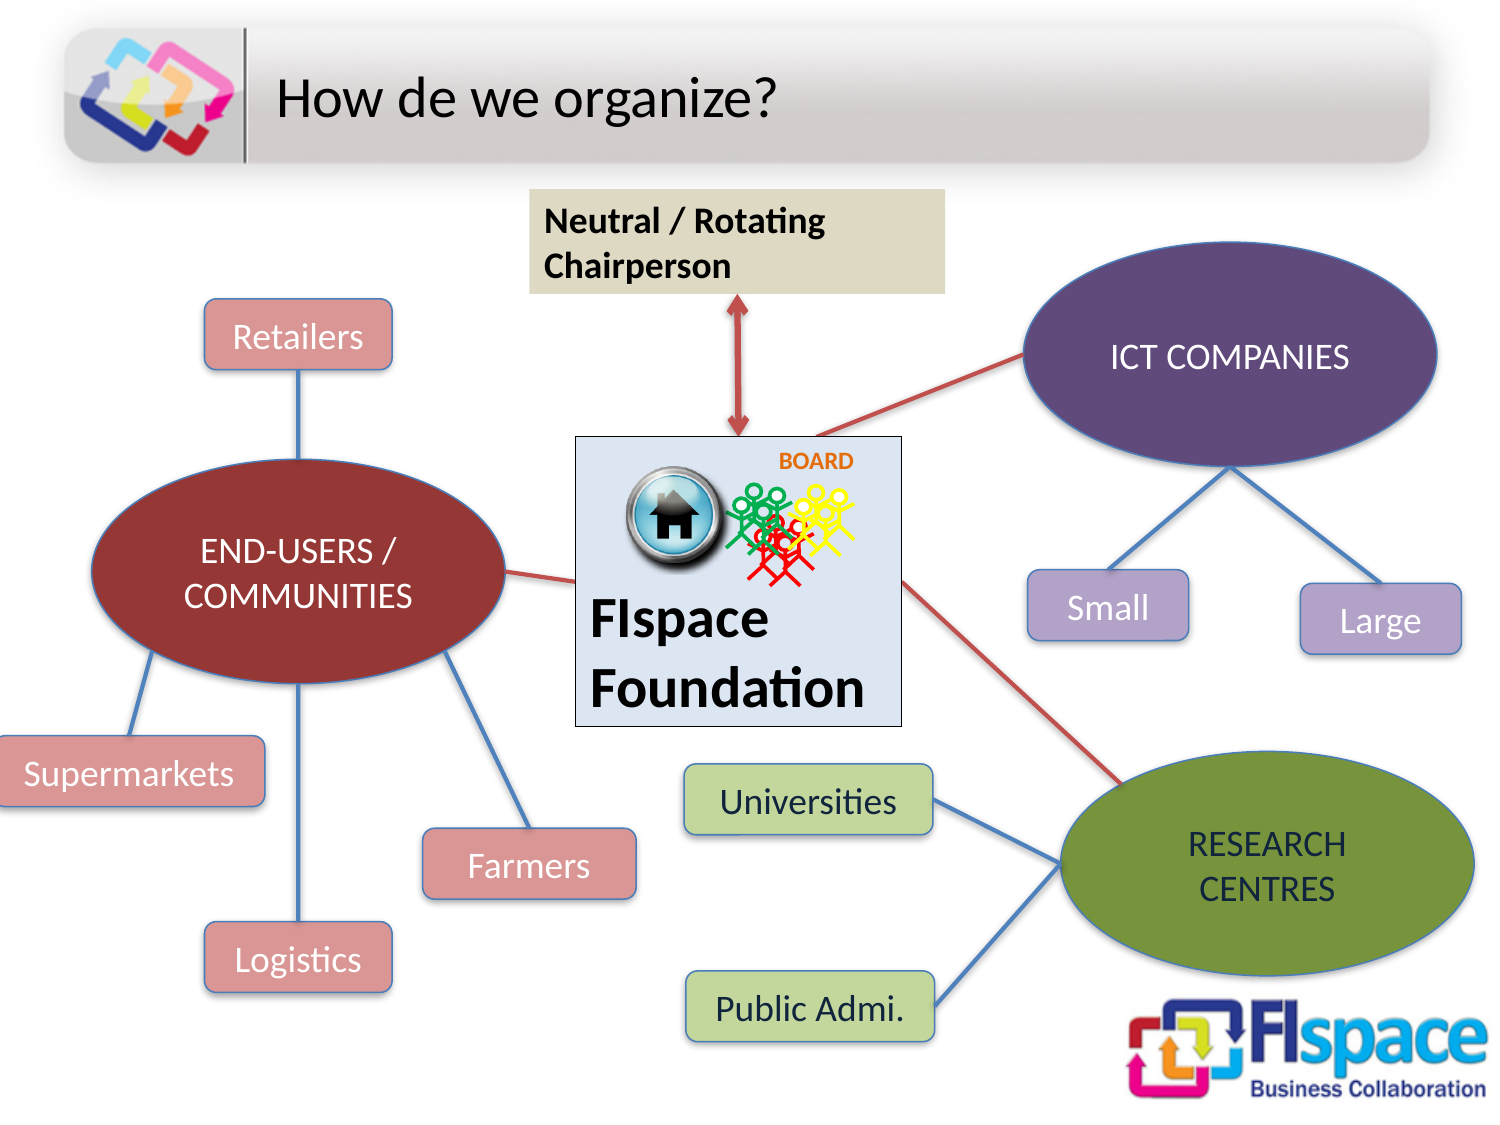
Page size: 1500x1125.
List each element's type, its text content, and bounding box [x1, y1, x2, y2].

text_box Large [1299, 582, 1463, 655]
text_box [444, 650, 530, 829]
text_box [504, 571, 569, 584]
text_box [901, 583, 1122, 785]
text_box Farmers [421, 827, 637, 900]
picture [1123, 960, 1500, 1125]
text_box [934, 863, 1061, 1007]
text_box Public Admi. [685, 970, 936, 1043]
text_box Supermarkets [0, 734, 266, 808]
text_box Neutral / Rotating Chairperson [529, 189, 946, 294]
title How de we organize? [261, 39, 1401, 149]
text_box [575, 436, 984, 731]
picture [0, 0, 1500, 253]
text_box RESEARCH CENTRES [1065, 750, 1475, 977]
text_box Small [1026, 568, 1190, 642]
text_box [128, 650, 153, 736]
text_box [1107, 466, 1231, 570]
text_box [1229, 466, 1382, 584]
text_box Universities [683, 763, 934, 836]
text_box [932, 799, 1061, 864]
text_box Retailers [203, 298, 393, 371]
text_box ICT COMPANIES [1022, 241, 1438, 464]
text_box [816, 354, 1024, 438]
text_box END-USERS / COMMUNITIES [90, 458, 506, 685]
text_box Logistics [203, 920, 393, 994]
